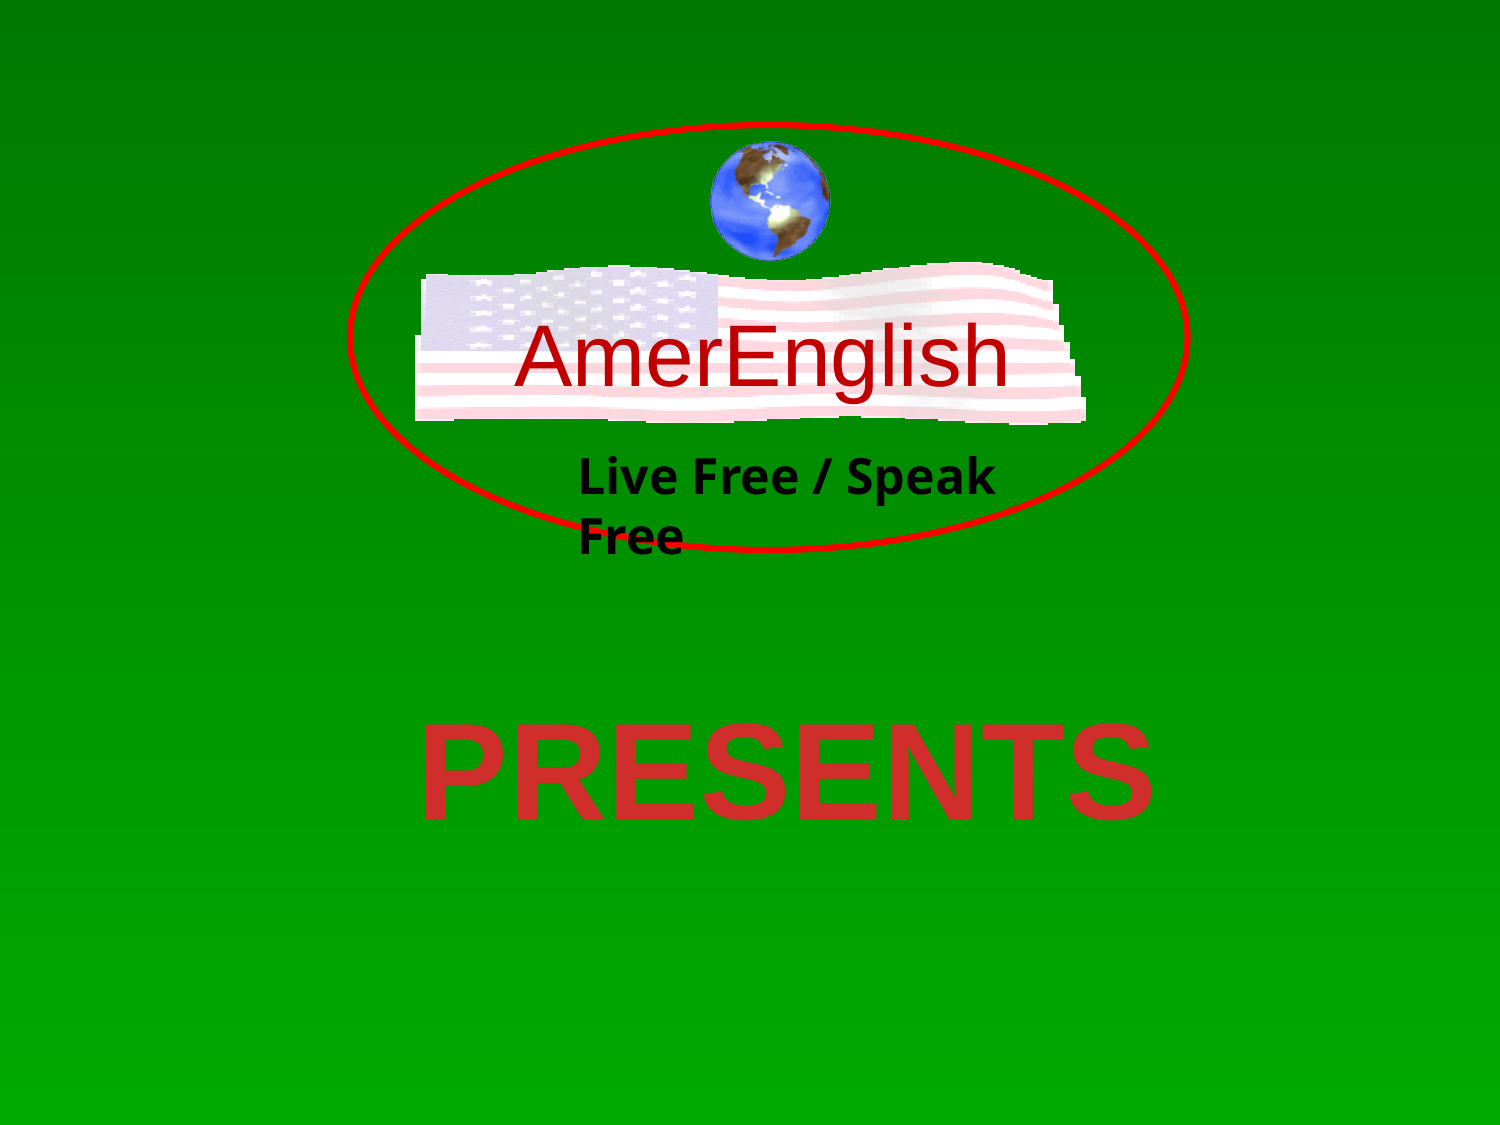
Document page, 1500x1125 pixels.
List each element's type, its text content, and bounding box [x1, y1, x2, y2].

picture [399, 137, 1126, 425]
text_box [0, 0, 1500, 1125]
text_box Live Free / Speak Free [562, 436, 1013, 572]
text_box [347, 122, 1190, 525]
text_box PRESENTS [374, 675, 1200, 855]
